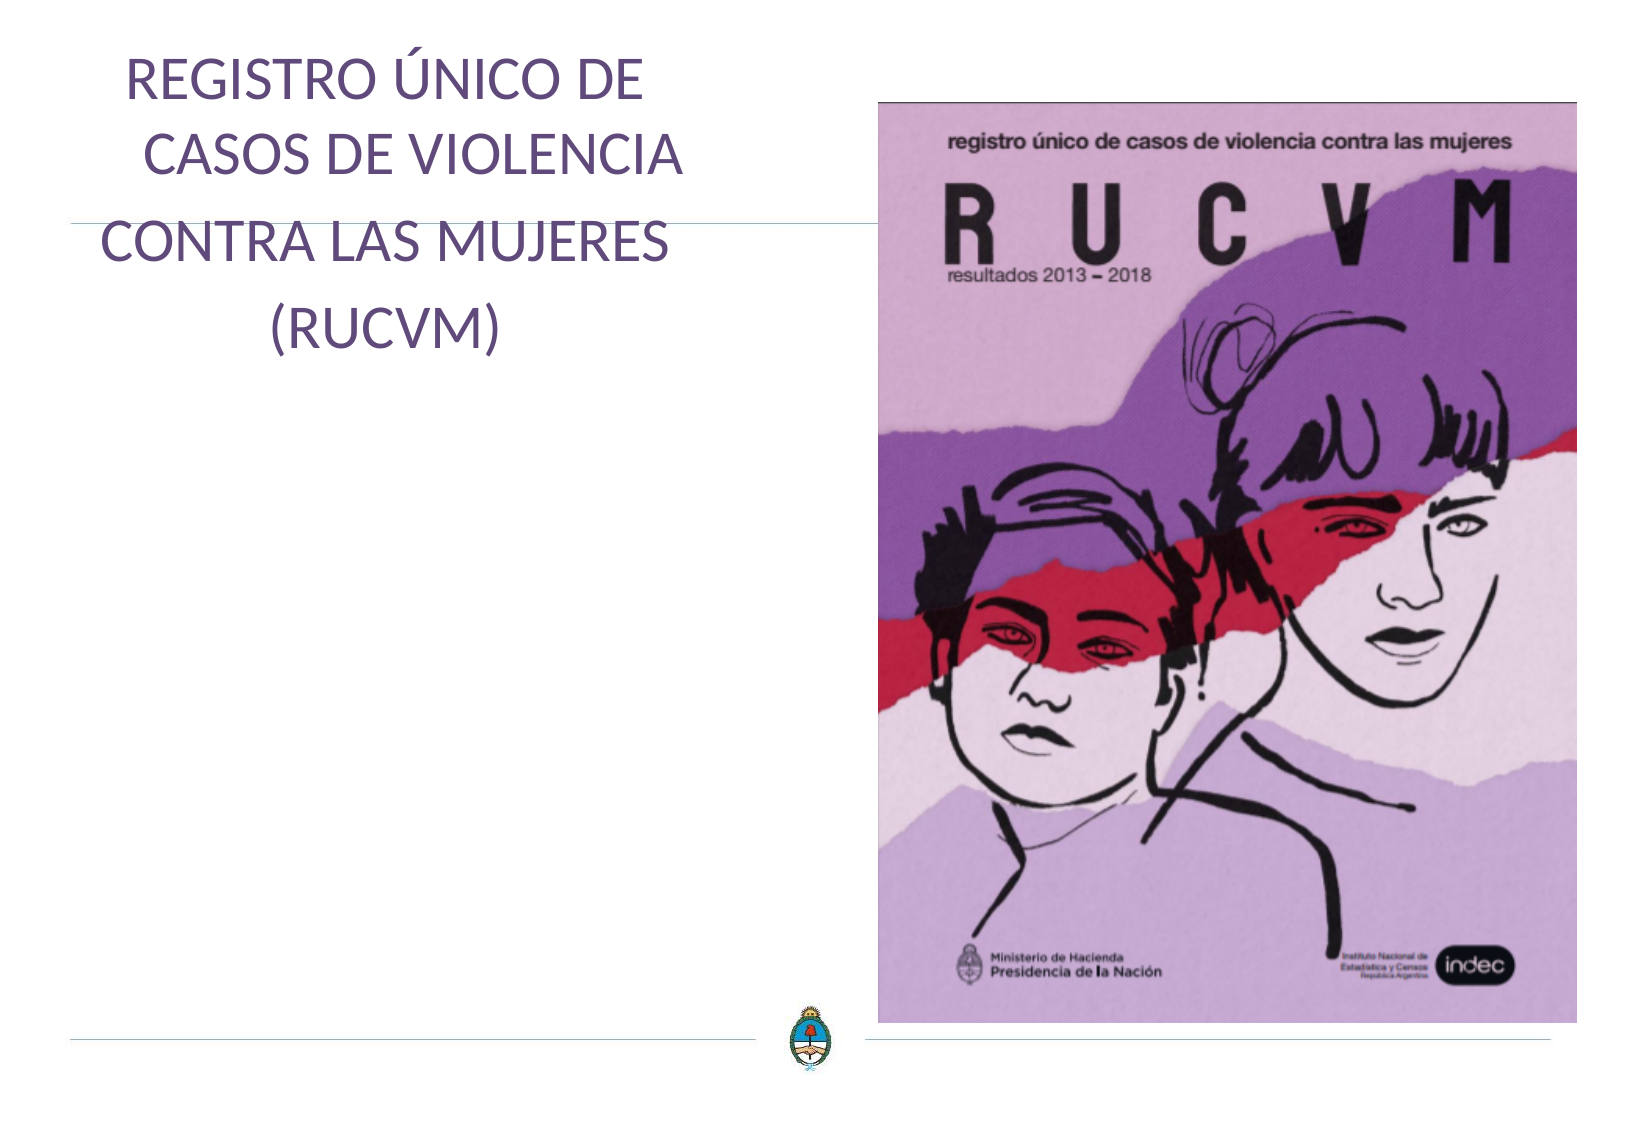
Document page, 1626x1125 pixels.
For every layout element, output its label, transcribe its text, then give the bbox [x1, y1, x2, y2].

picture [64, 102, 1578, 1075]
title REGISTRO ÚNICO DE CASOS DE VIOLENCIA CONTRA LAS MUJERES (RUCVM) [72, 36, 700, 121]
